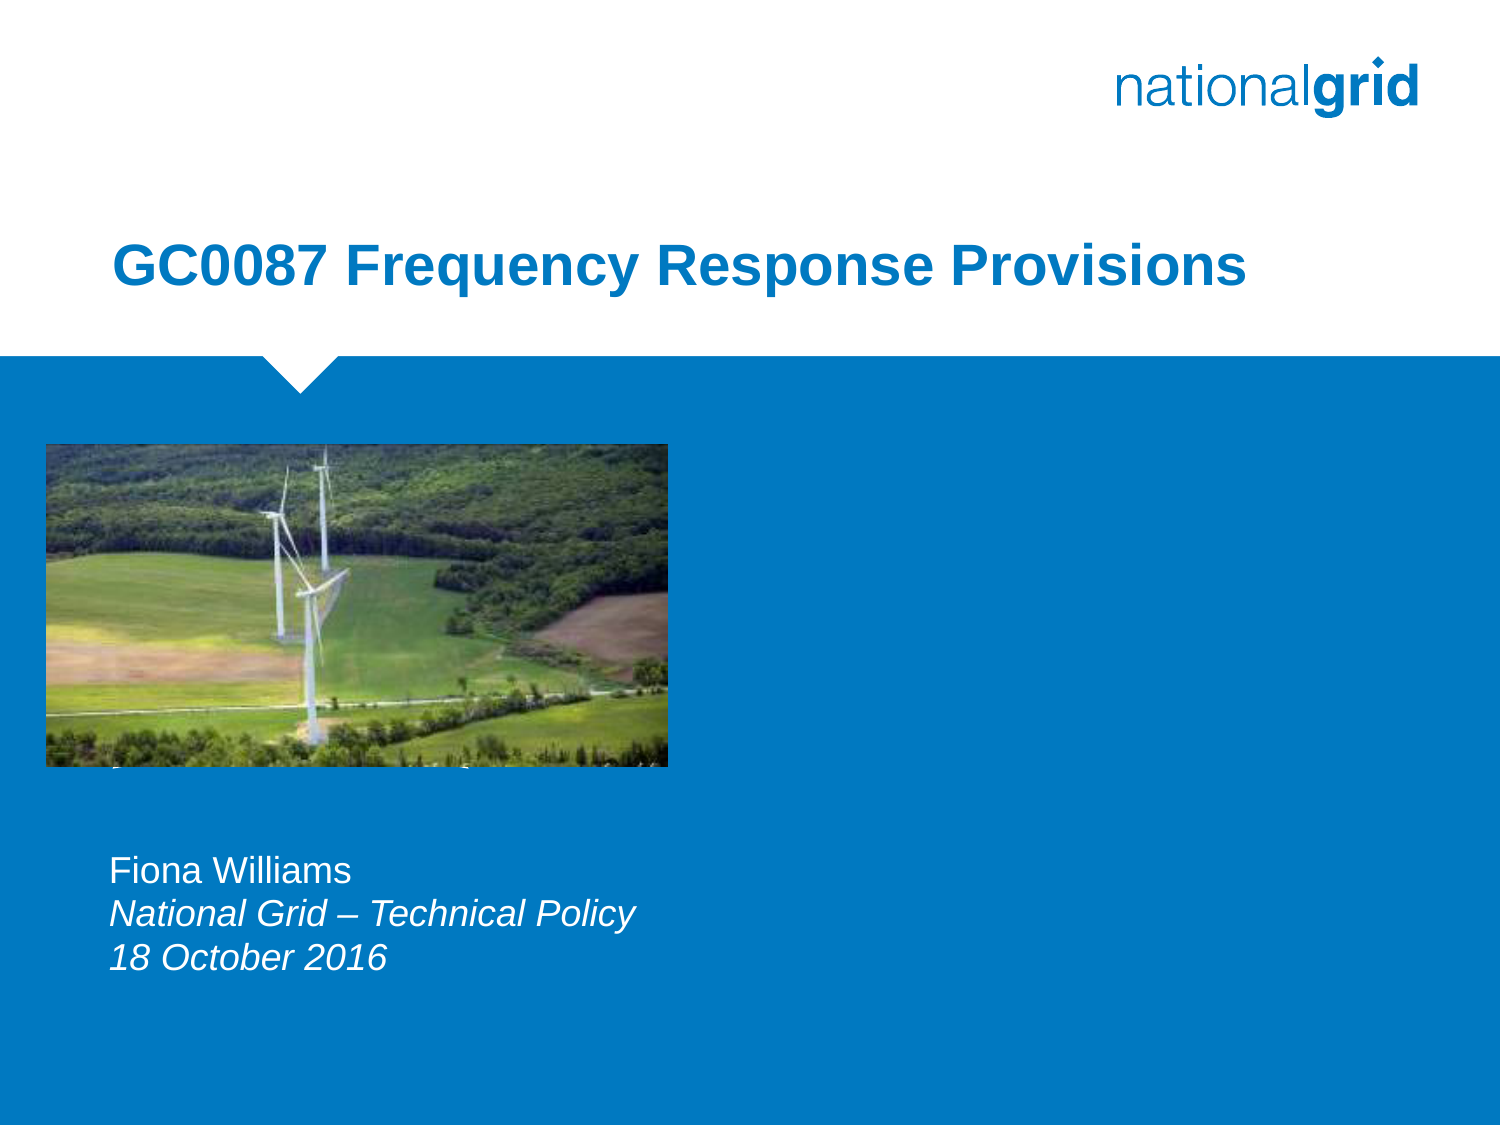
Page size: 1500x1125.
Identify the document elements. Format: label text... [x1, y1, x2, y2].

subtitle Fiona Williams National Grid – Technical Policy 18 October 2016 [93, 847, 1414, 930]
picture [45, 444, 668, 767]
title GC0087 Frequency Response Provisions [97, 219, 1417, 306]
